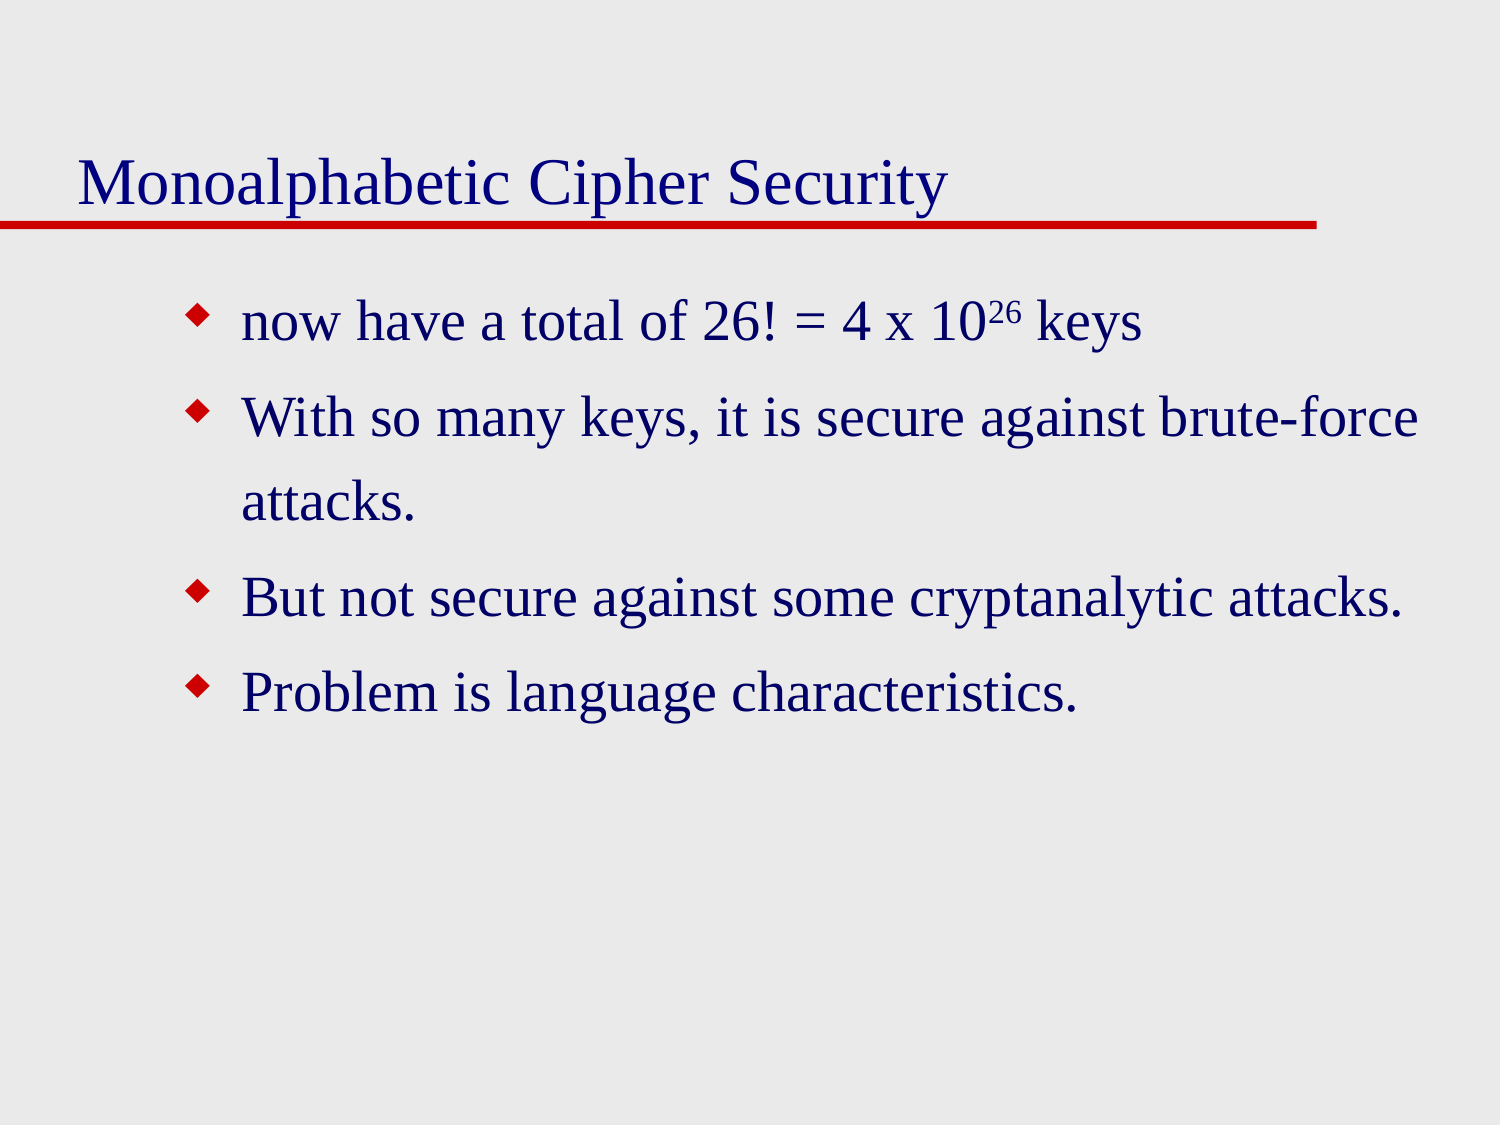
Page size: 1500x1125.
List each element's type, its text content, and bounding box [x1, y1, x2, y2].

list now have a total of 26! = 4 x 1026 keys With so many keys, it is secure against brute-force attacks. But not secure against some cryptanalytic attacks. Problem is language characteristics. [169, 274, 1438, 951]
title Monoalphabetic Cipher Security [62, 43, 1338, 226]
